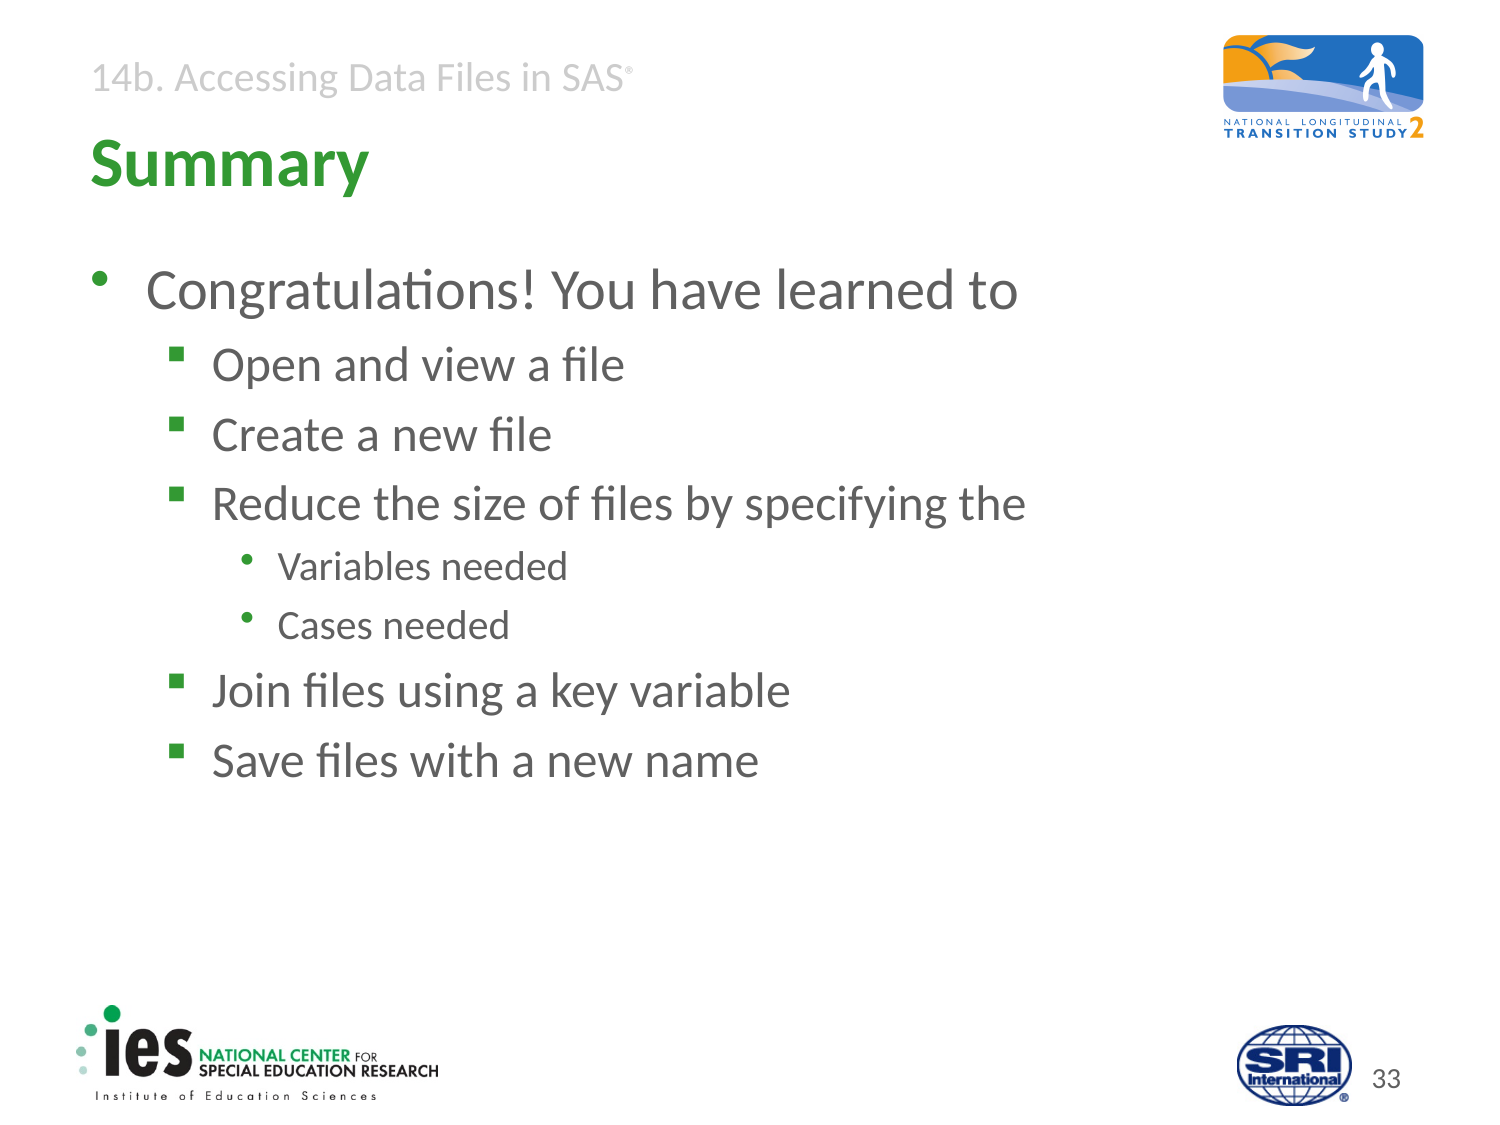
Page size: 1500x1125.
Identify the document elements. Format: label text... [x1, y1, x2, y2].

picture [76, 1005, 438, 1100]
title Summary [74, 90, 1426, 226]
list Congratulations! You have learned to Open and view a file Create a new file Reduce the size of files by specifying the Variables needed Cases needed Join files using a key variable Save files with a new name [74, 243, 1426, 987]
picture [1237, 1025, 1352, 1106]
slide_number 32 [1312, 1051, 1417, 1125]
